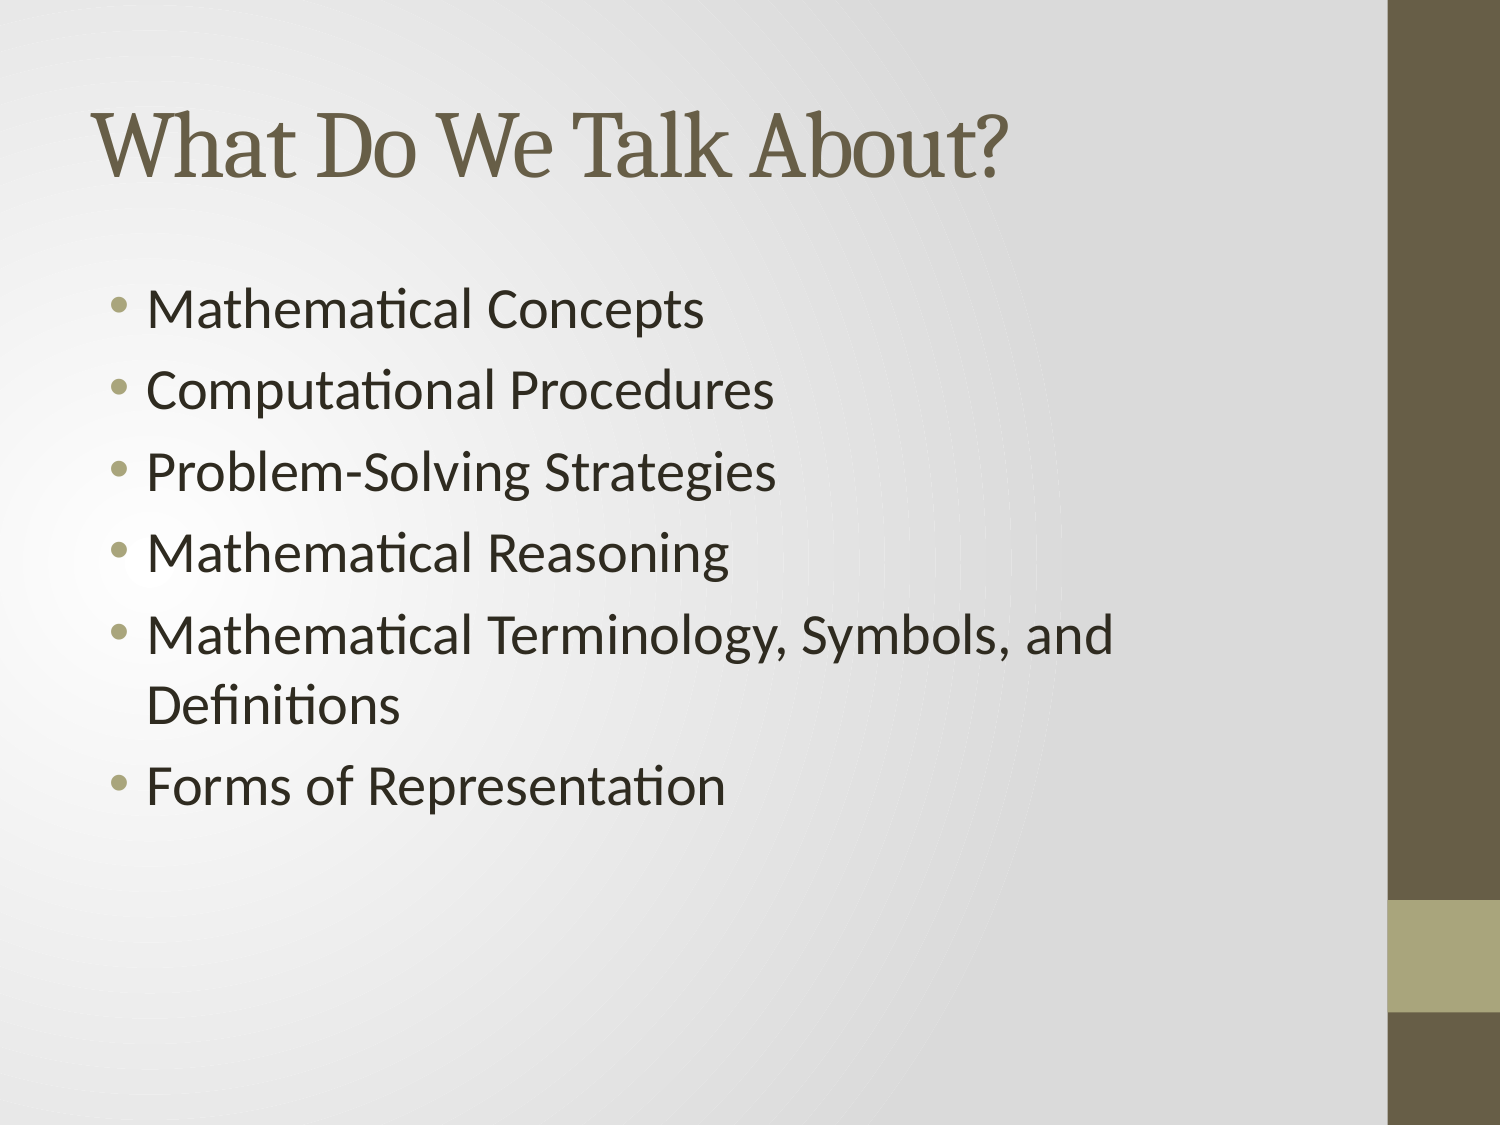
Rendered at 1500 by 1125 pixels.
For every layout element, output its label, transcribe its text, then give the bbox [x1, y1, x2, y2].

title What Do We Talk About? [75, 45, 1325, 233]
list Mathematical Concepts Computational Procedures Problem-Solving Strategies Mathematical Reasoning Mathematical Terminology, Symbols, and Definitions Forms of Representation [75, 262, 1325, 1050]
